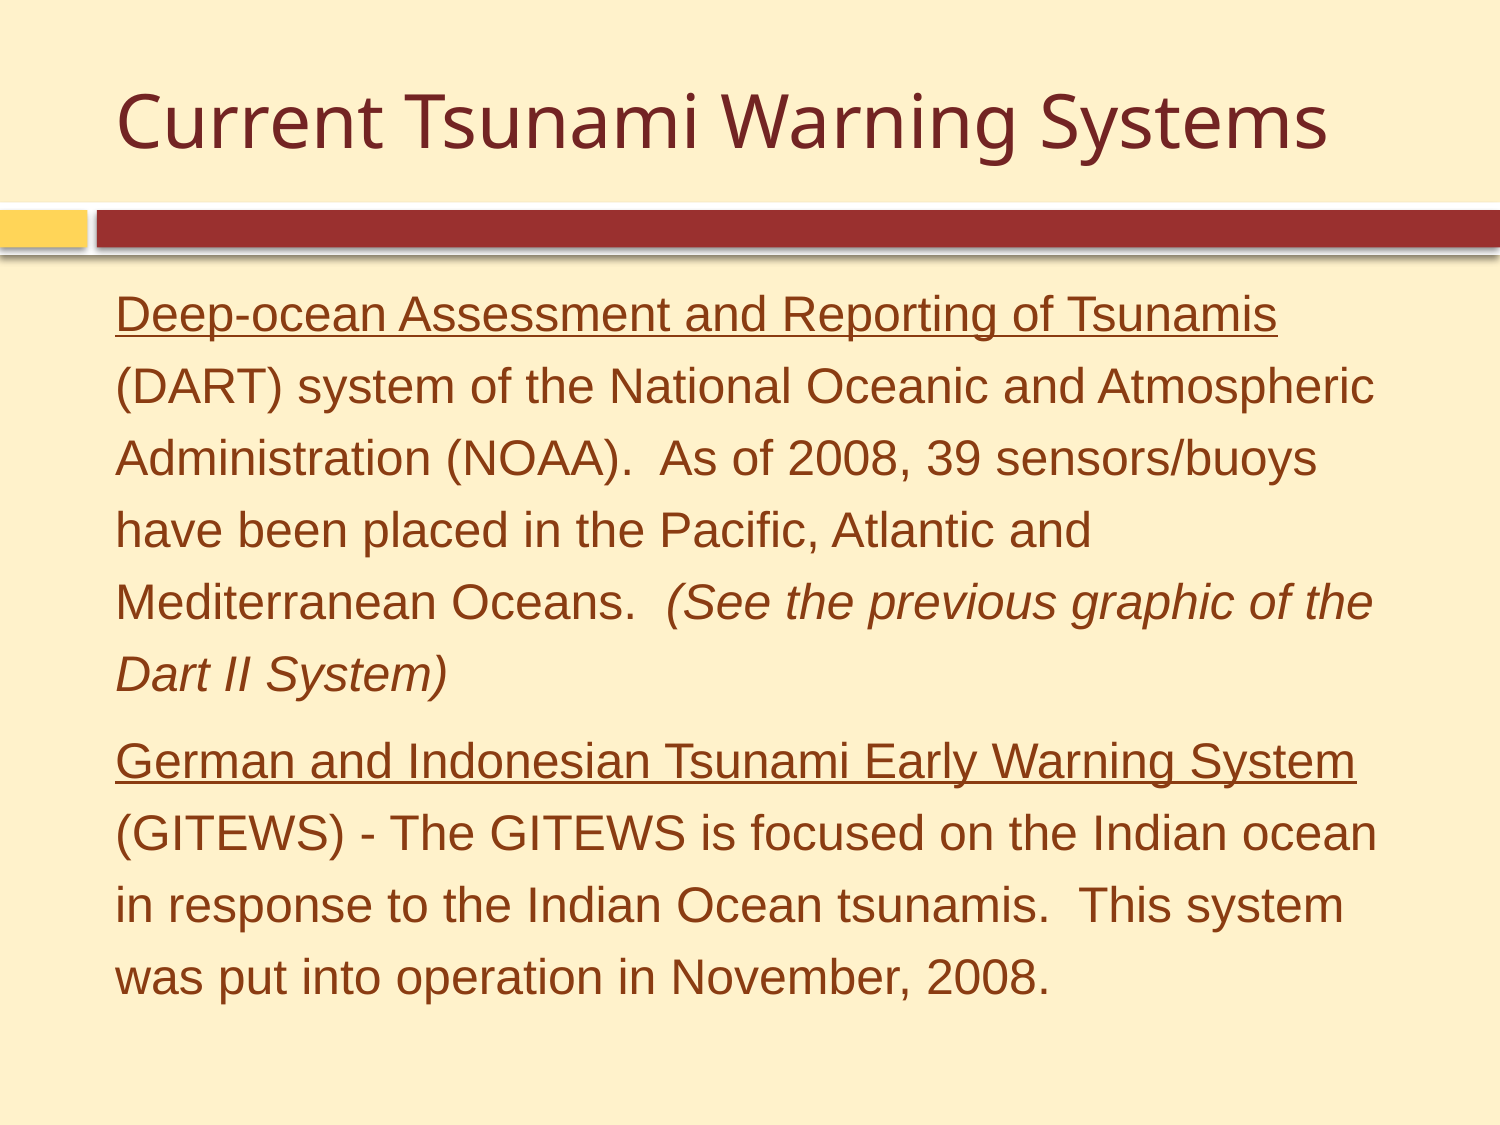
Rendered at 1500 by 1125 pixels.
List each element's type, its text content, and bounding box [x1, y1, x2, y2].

list Deep-ocean Assessment and Reporting of Tsunamis (DART) system of the National Oceanic and Atmospheric Administration (NOAA). As of 2008, 39 sensors/buoys have been placed in the Pacific, Atlantic and Mediterranean Oceans. (See the previous graphic of the Dart II System) German and Indonesian Tsunami Early Warning System (GITEWS) - The GITEWS is focused on the Indian ocean in response to the Indian Ocean tsunamis. This system was put into operation in November, 2008. [100, 262, 1438, 1000]
title Current Tsunami Warning Systems [100, 37, 1438, 200]
